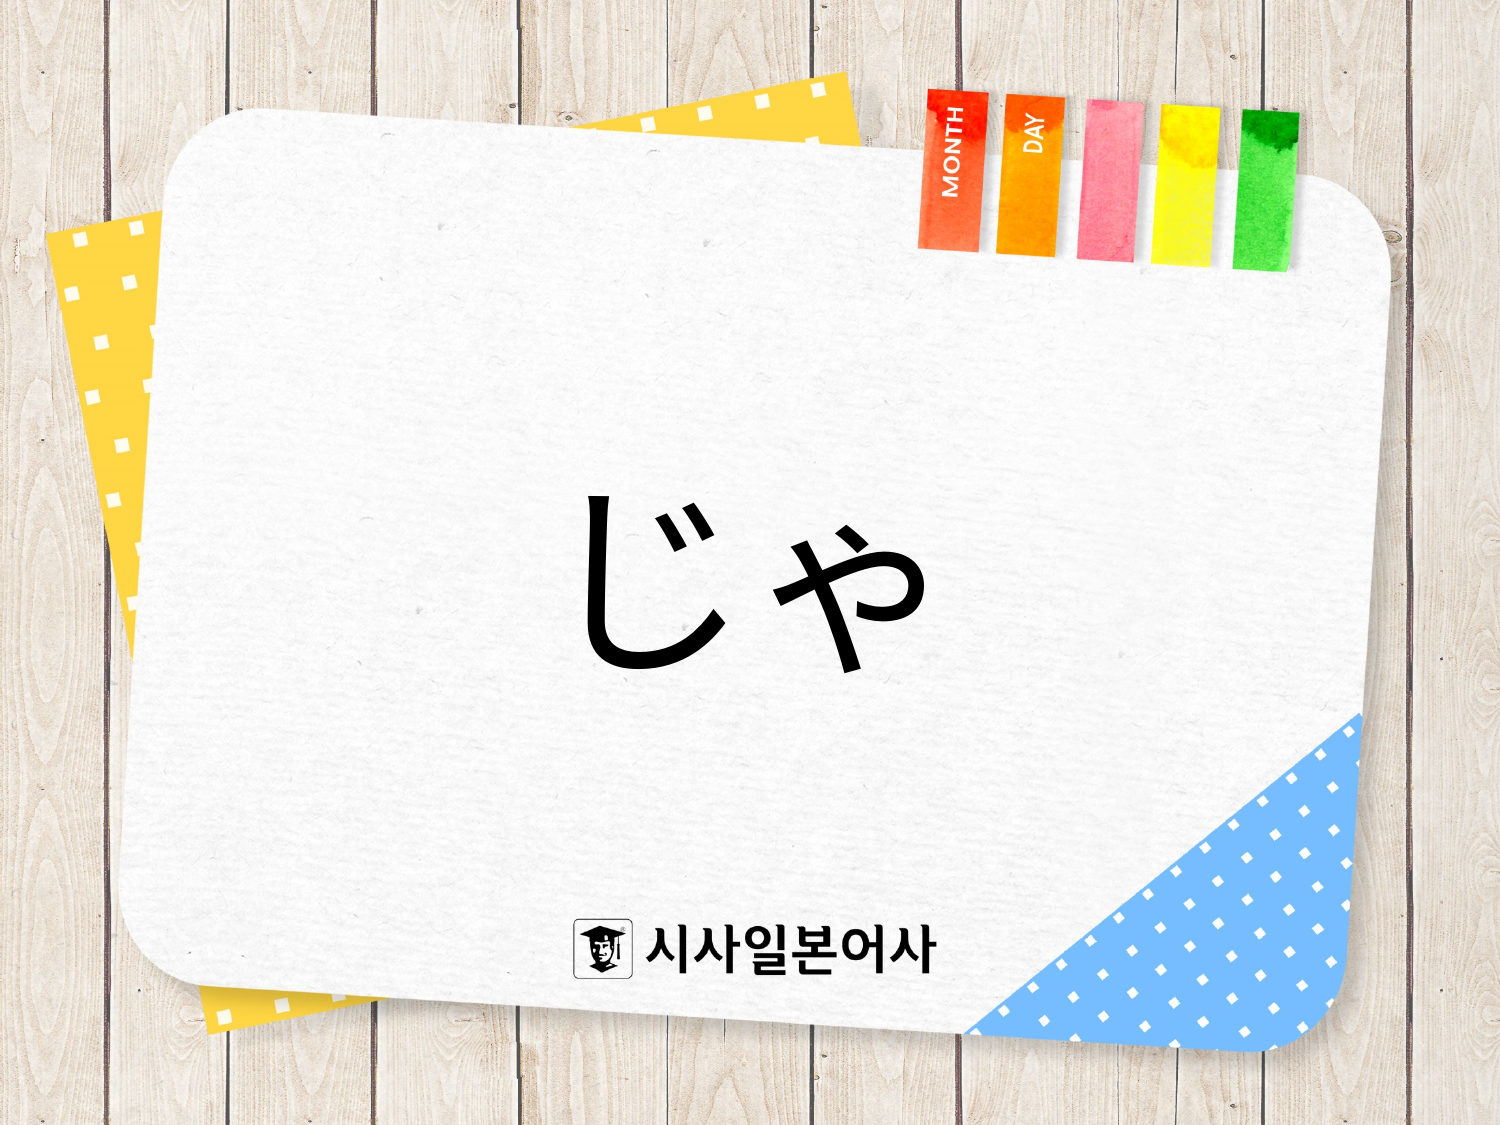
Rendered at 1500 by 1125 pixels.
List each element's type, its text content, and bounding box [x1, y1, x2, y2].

picture [0, 0, 1500, 1125]
title じゃ [75, 338, 1425, 811]
